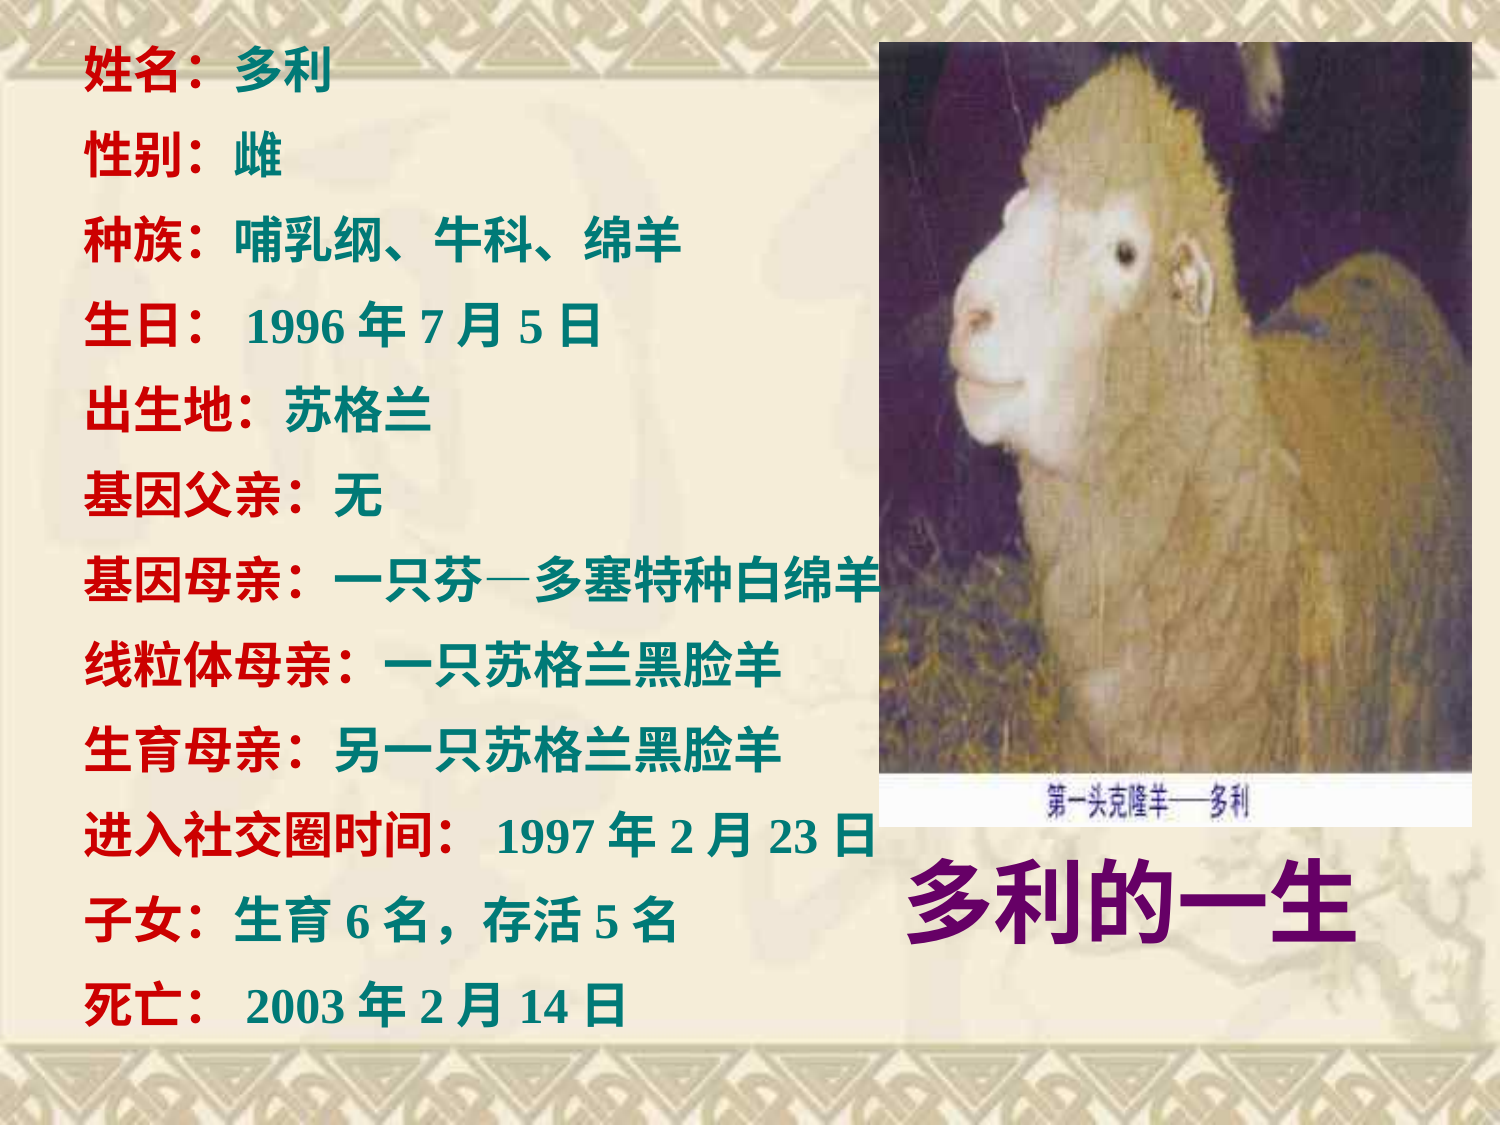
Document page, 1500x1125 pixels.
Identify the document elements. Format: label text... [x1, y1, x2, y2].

text_box 姓名：多利 性别：雌 种族：哺乳纲、牛科、绵羊 生日：1996年7月5日 出生地：苏格兰 基因父亲：无 基因母亲：一只芬—多塞特种白绵羊 线粒体母亲：一只苏格兰黑脸羊 生育母亲：另一只苏格兰黑脸羊 进入社交圈时间：1997年2月23日 子女：生育6名，存活5名 死亡：2003年2月14日 [68, 31, 975, 1041]
picture [0, 0, 1500, 1125]
text_box 多利的一生 [975, 837, 1425, 963]
